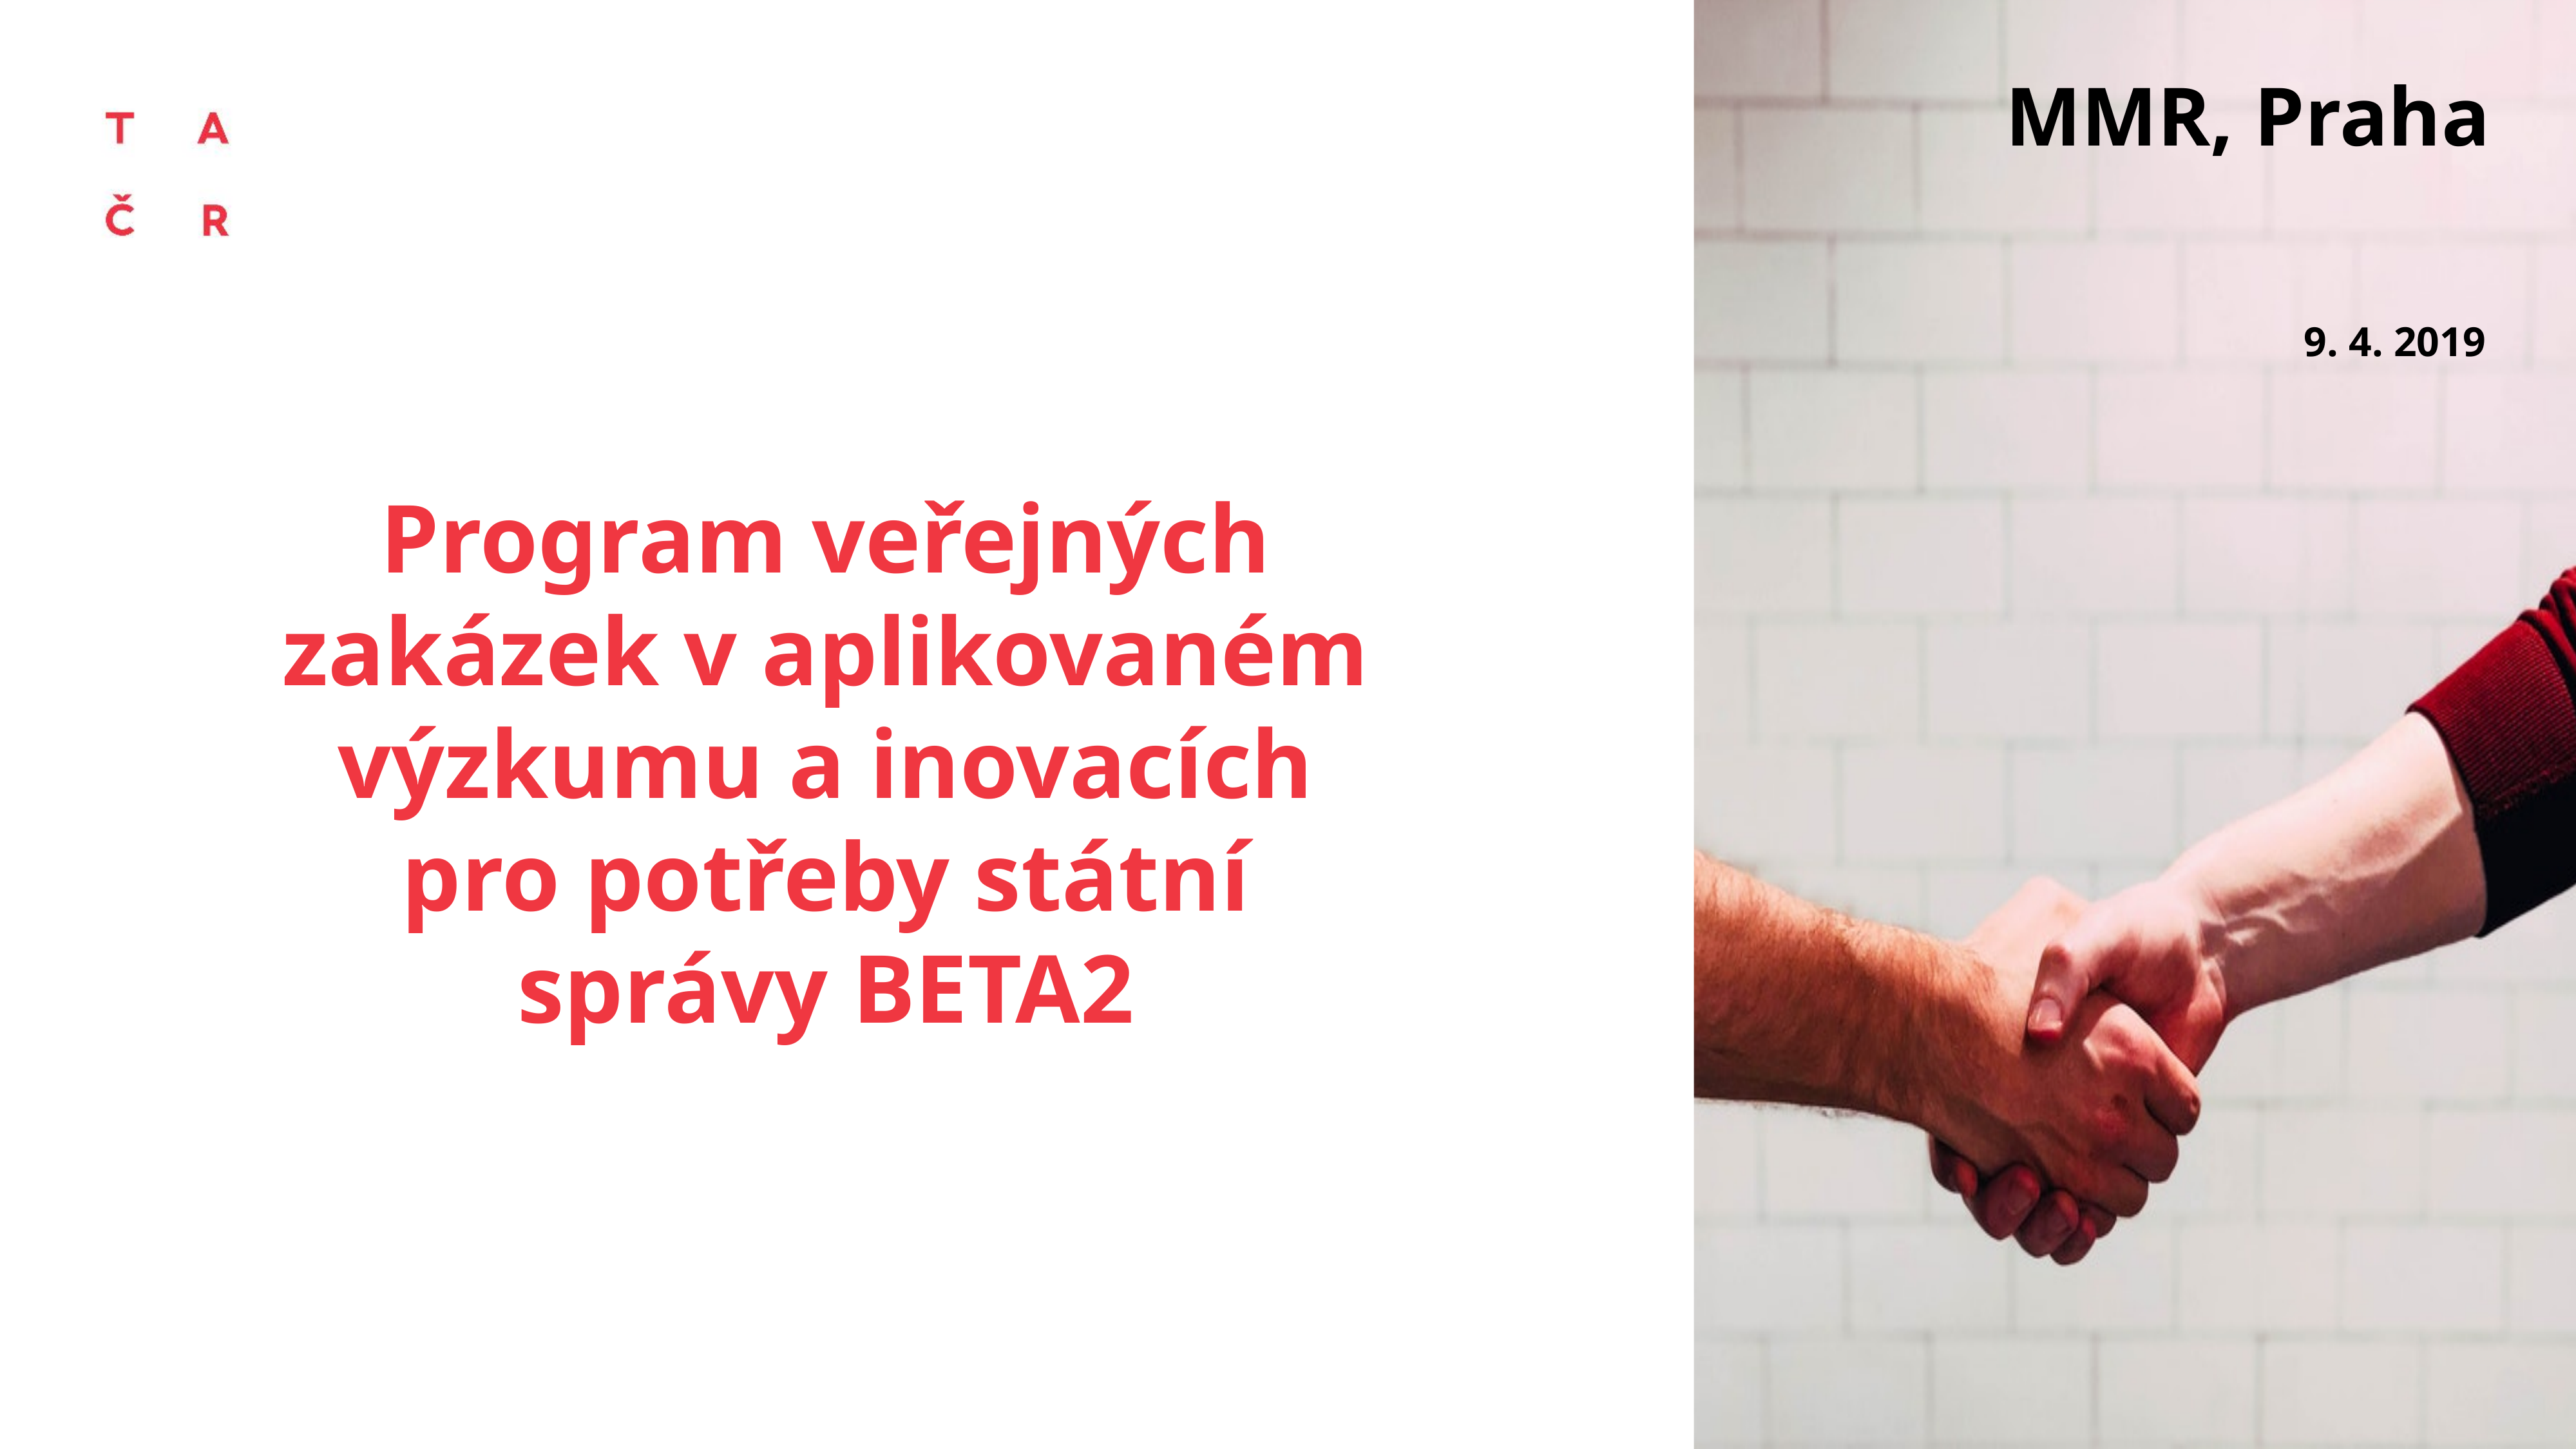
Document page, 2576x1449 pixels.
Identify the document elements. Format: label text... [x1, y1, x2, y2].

picture [53, 60, 281, 289]
picture [1693, 0, 2576, 1449]
text_box Program veřejných zakázek v aplikovaném výzkumu a inovacích pro potřeby státní správy BETA2 [253, 474, 1399, 1047]
